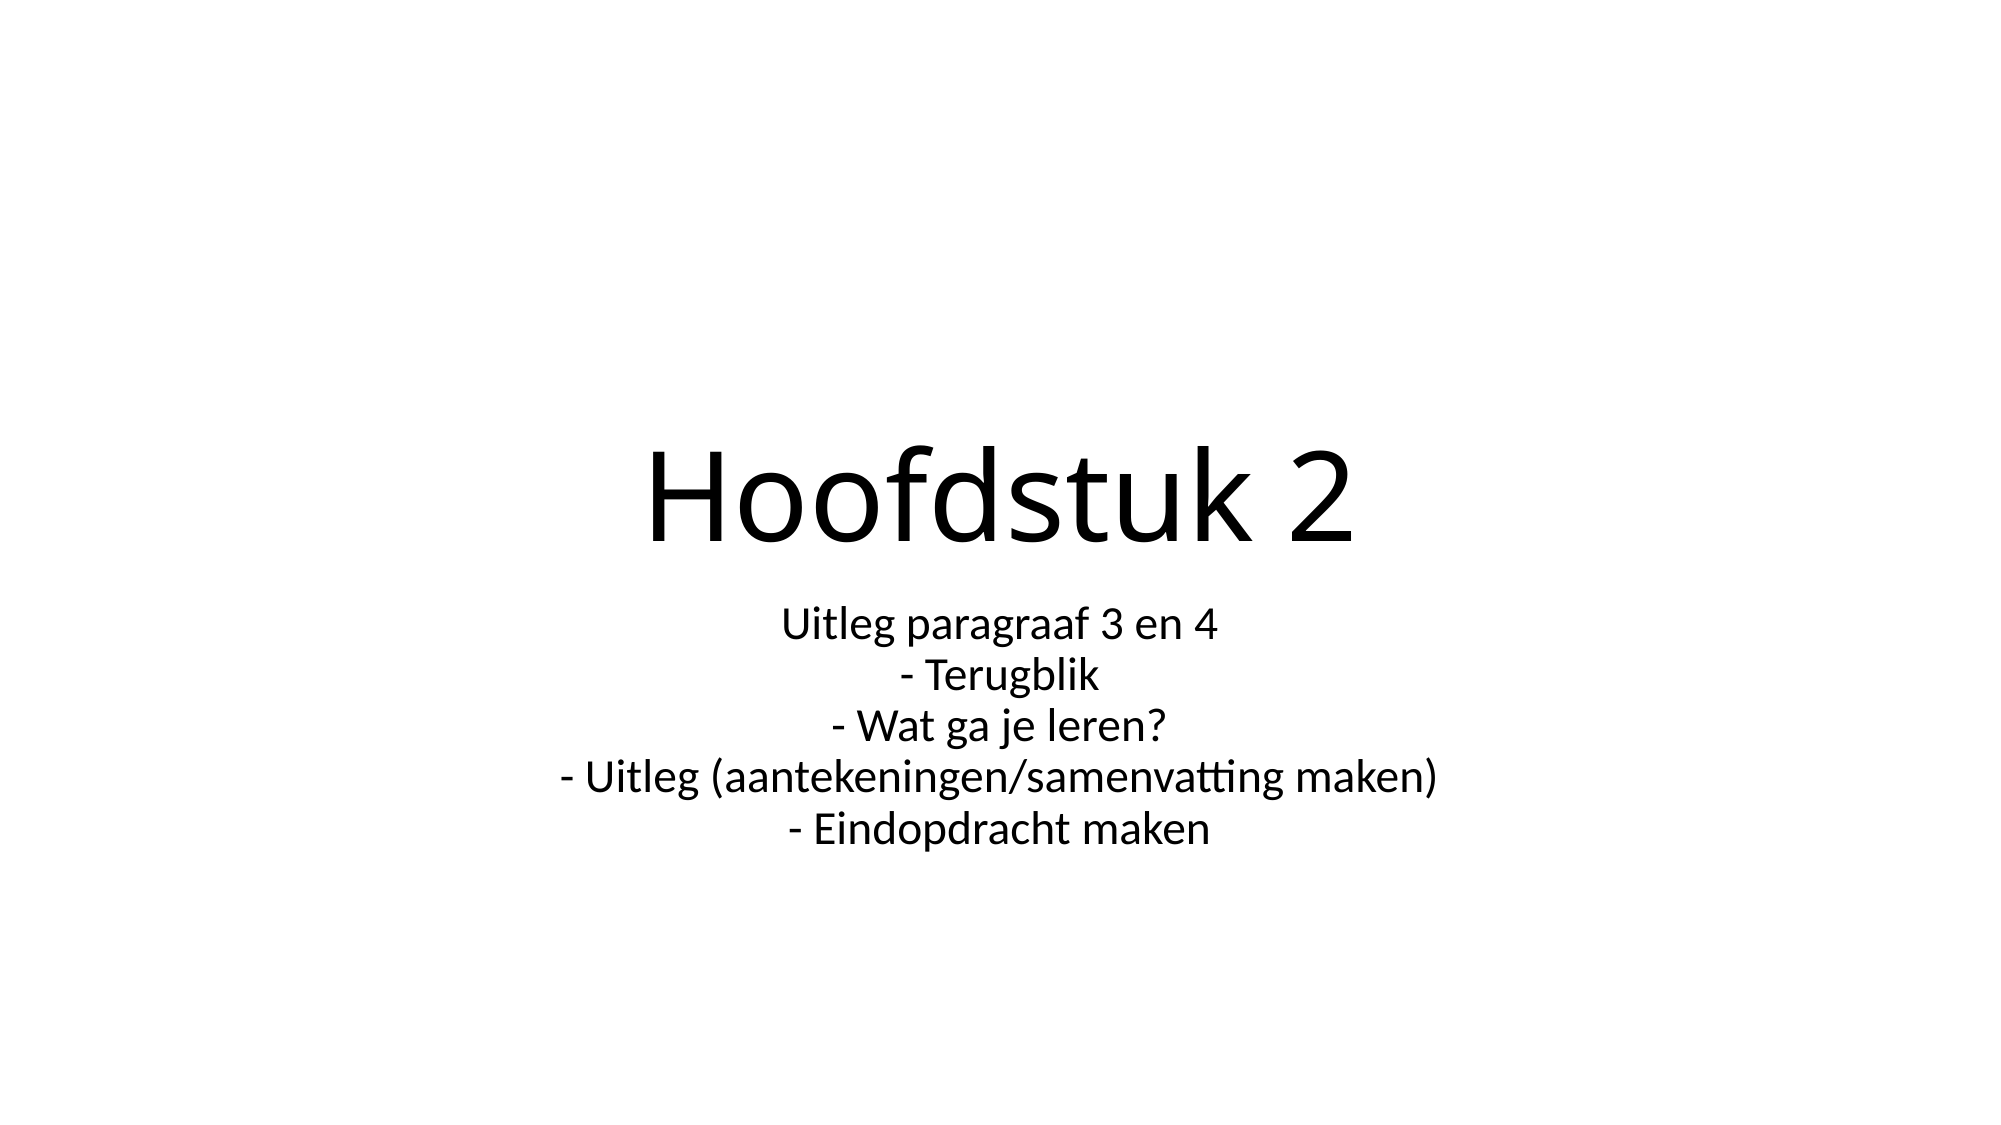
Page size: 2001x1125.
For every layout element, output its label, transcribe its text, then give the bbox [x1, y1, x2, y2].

subtitle Uitleg paragraaf 3 en 4 - Terugblik - Wat ga je leren? - Uitleg (aantekeningen/samenvatting maken) - Eindopdracht maken [249, 590, 1750, 863]
title Hoofdstuk 2 [249, 184, 1750, 576]
